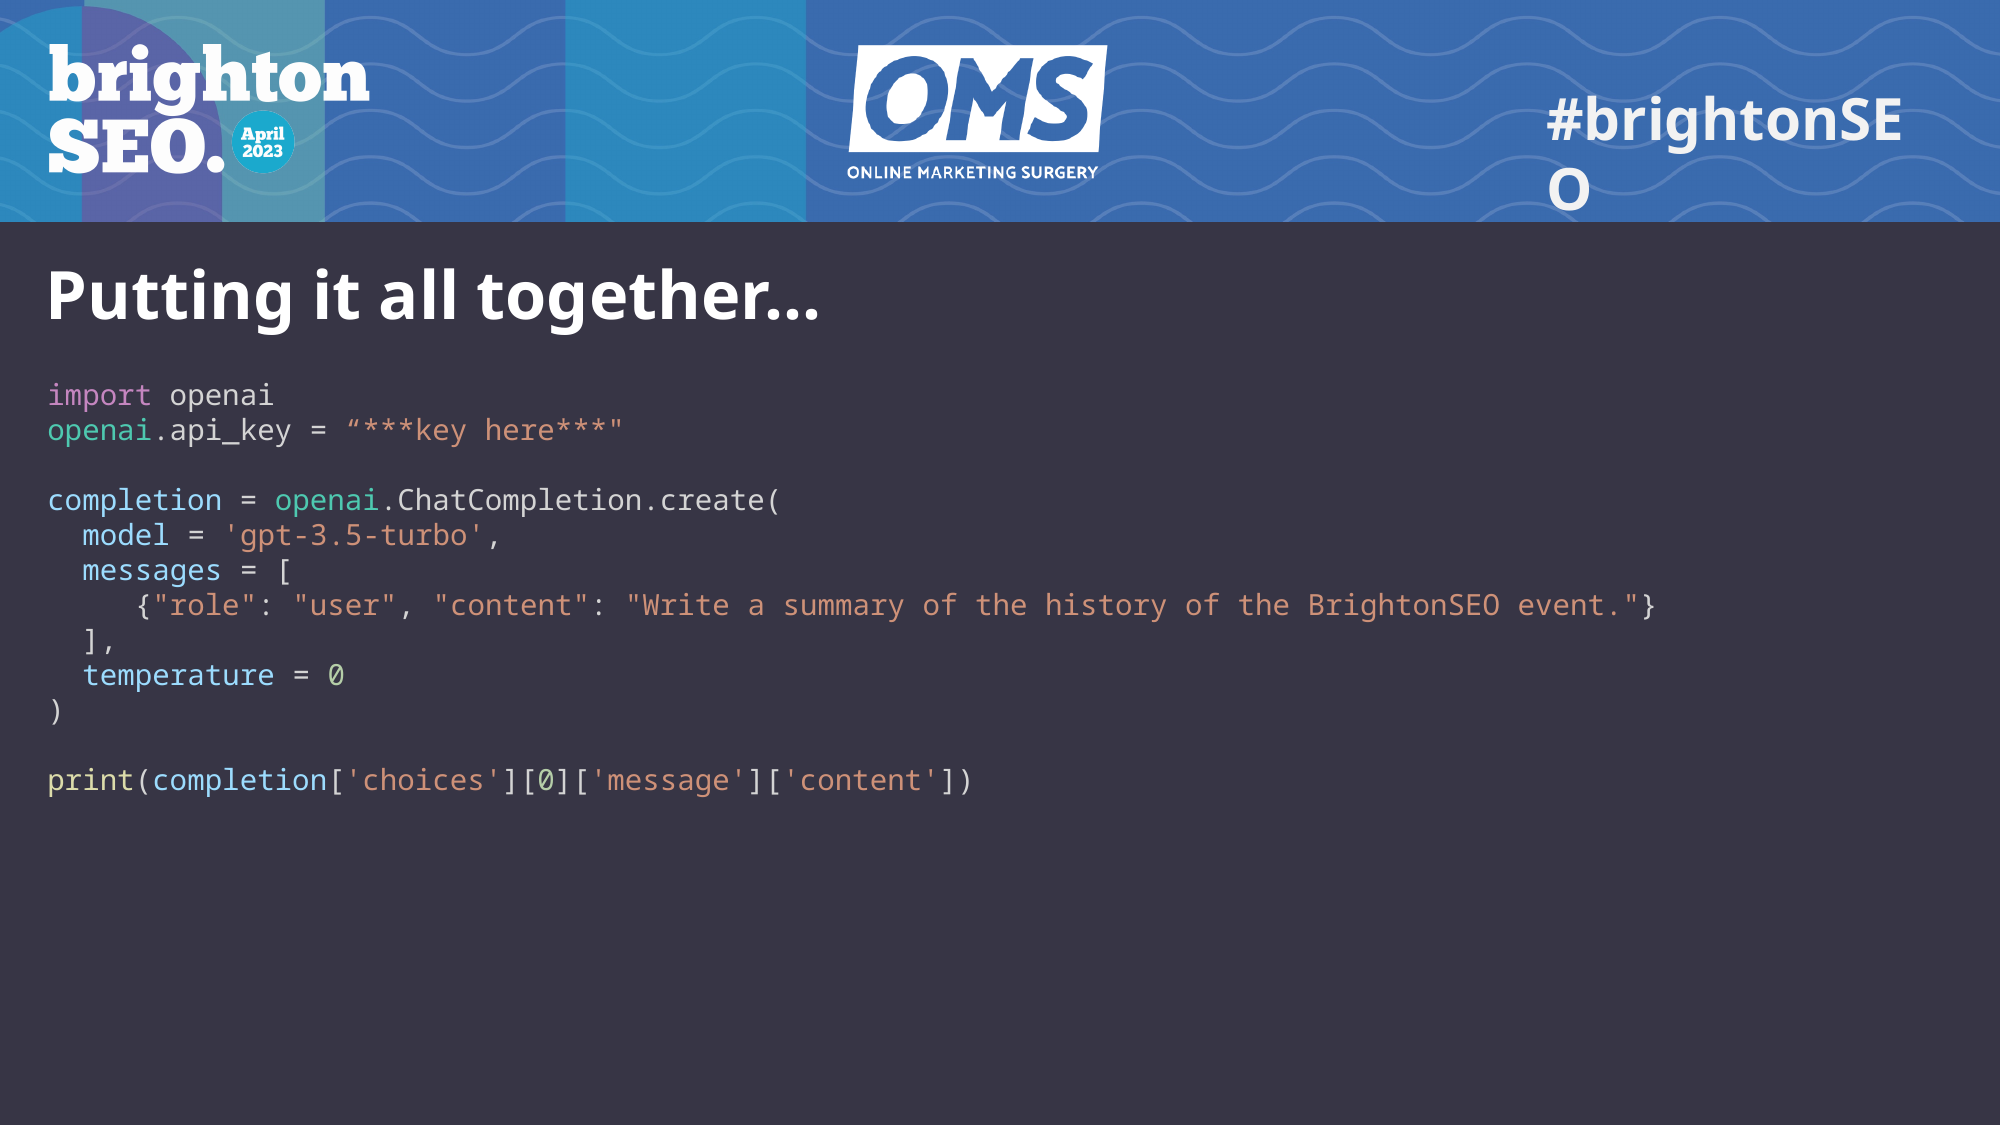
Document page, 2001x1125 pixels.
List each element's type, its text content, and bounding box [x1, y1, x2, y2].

text_box Putting it all together… [30, 222, 1938, 377]
text_box import openai openai.api_key = “***key here***" completion = openai.ChatCompletion.create( model = 'gpt-3.5-turbo', messages = [ {"role": "user", "content": "Write a summary of the history of the BrightonSEO event."} ], temperature = 0 ) print(completion['choices'][0]['message']['content']) [32, 377, 1808, 804]
text_box #brightonSEO [1531, 222, 1952, 230]
picture [0, 0, 2000, 222]
